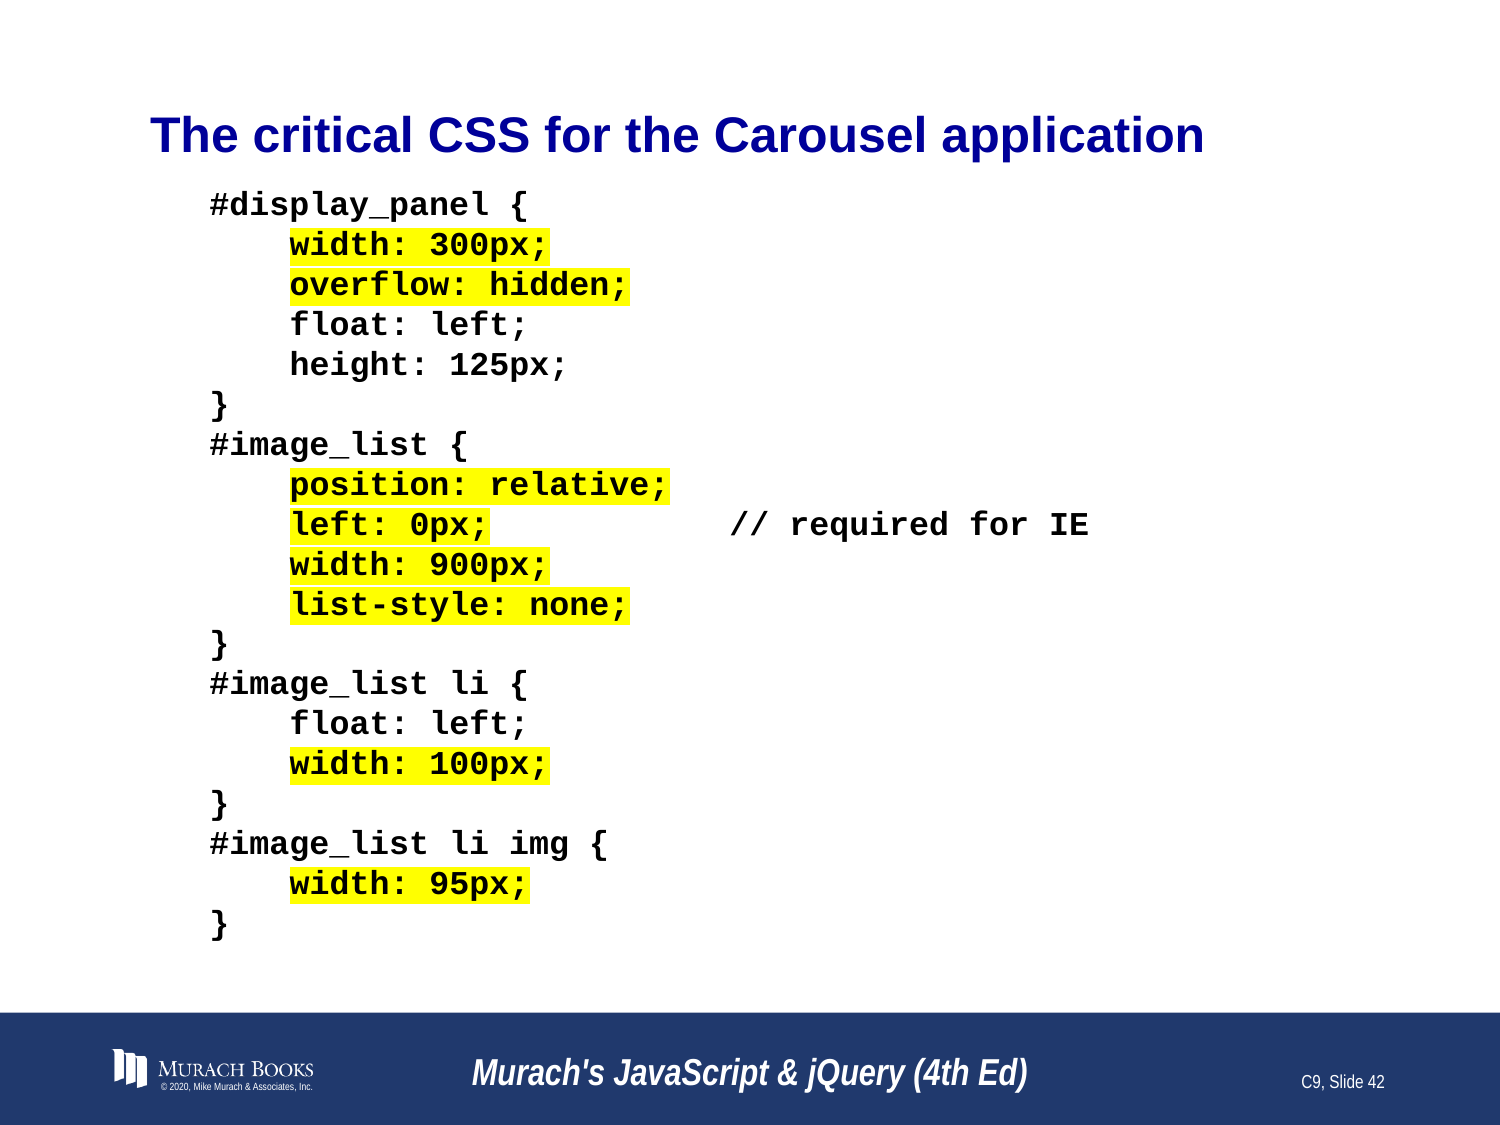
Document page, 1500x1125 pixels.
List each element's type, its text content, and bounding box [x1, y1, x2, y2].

list #display_panel { width: 300px; overflow: hidden; float: left; height: 125px; } #image_list { position: relative; left: 0px; // required for IE width: 900px; list-style: none; } #image_list li { float: left; width: 100px; } #image_list li img { width: 95px; } [137, 174, 1350, 975]
title The critical CSS for the Carousel application [150, 102, 1350, 164]
slide_number Murach's JavaScript & jQuery (4th Ed) [463, 1025, 1050, 1100]
slide_number C9, Slide 42 [1087, 1025, 1400, 1100]
footer © 2020, Mike Murach & Associates, Inc. [12, 1025, 463, 1100]
